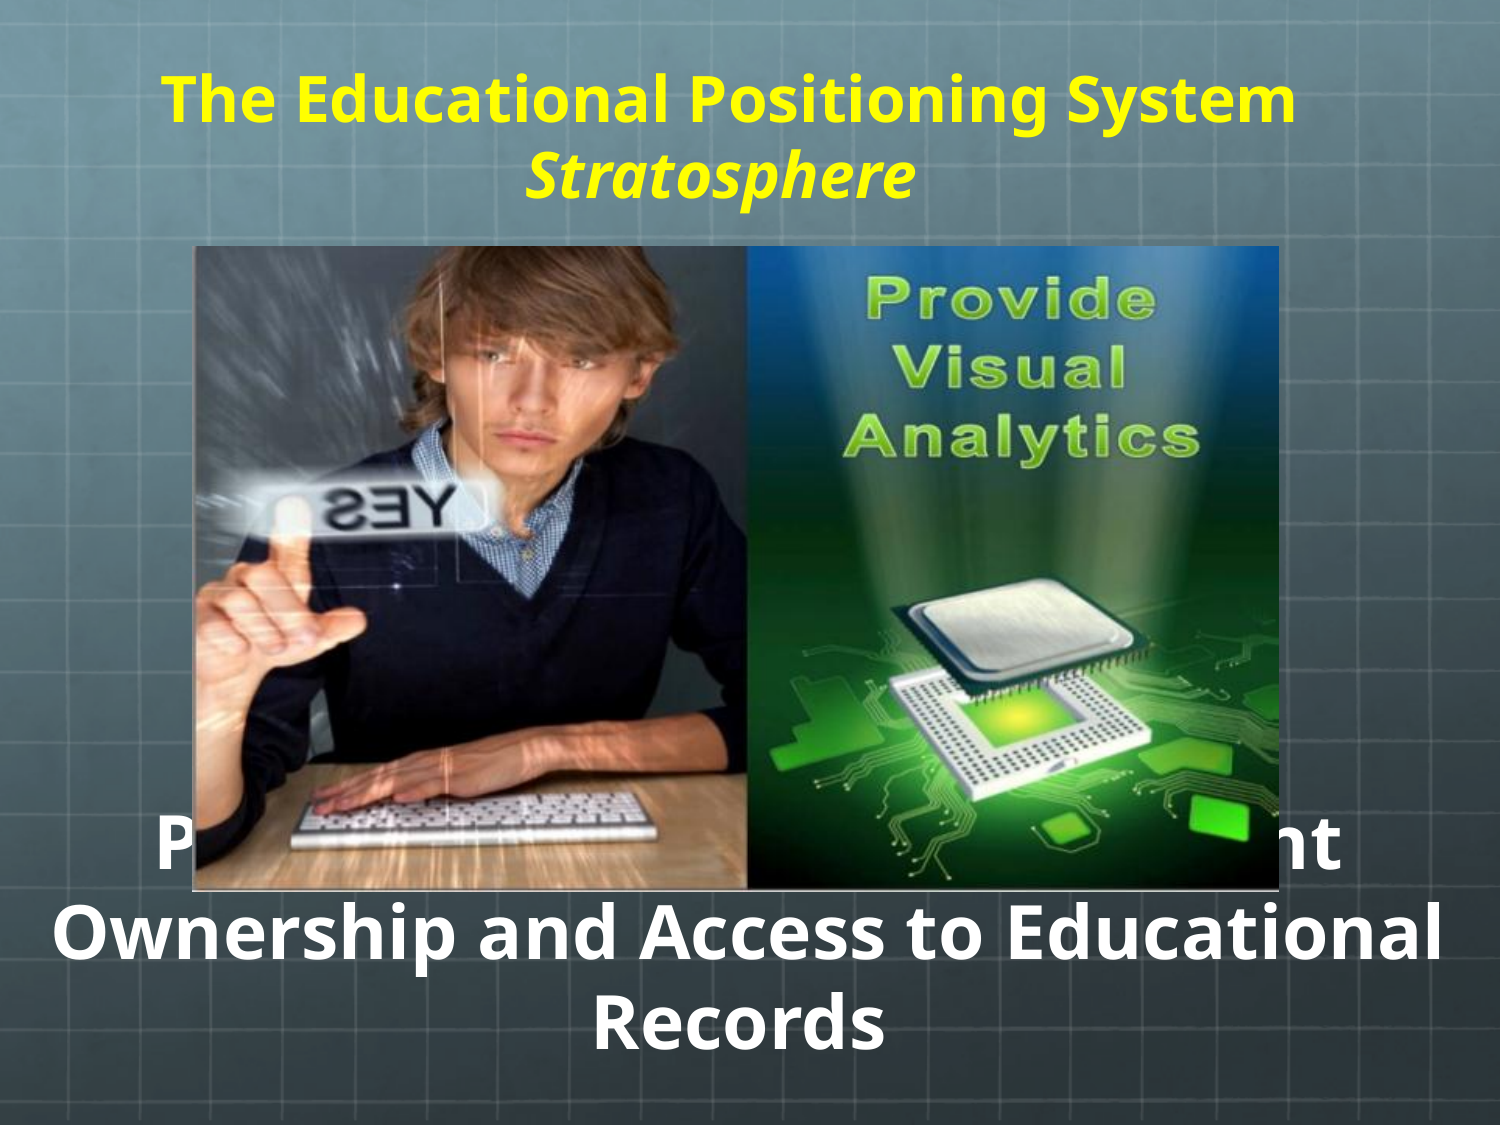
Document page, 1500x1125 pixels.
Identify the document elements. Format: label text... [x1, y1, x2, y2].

picture [0, 0, 1500, 1125]
subtitle The Educational Positioning System Stratosphere [110, 50, 1349, 220]
title Providing Personalized Student Ownership and Access to Educational Records [20, 906, 1477, 1073]
